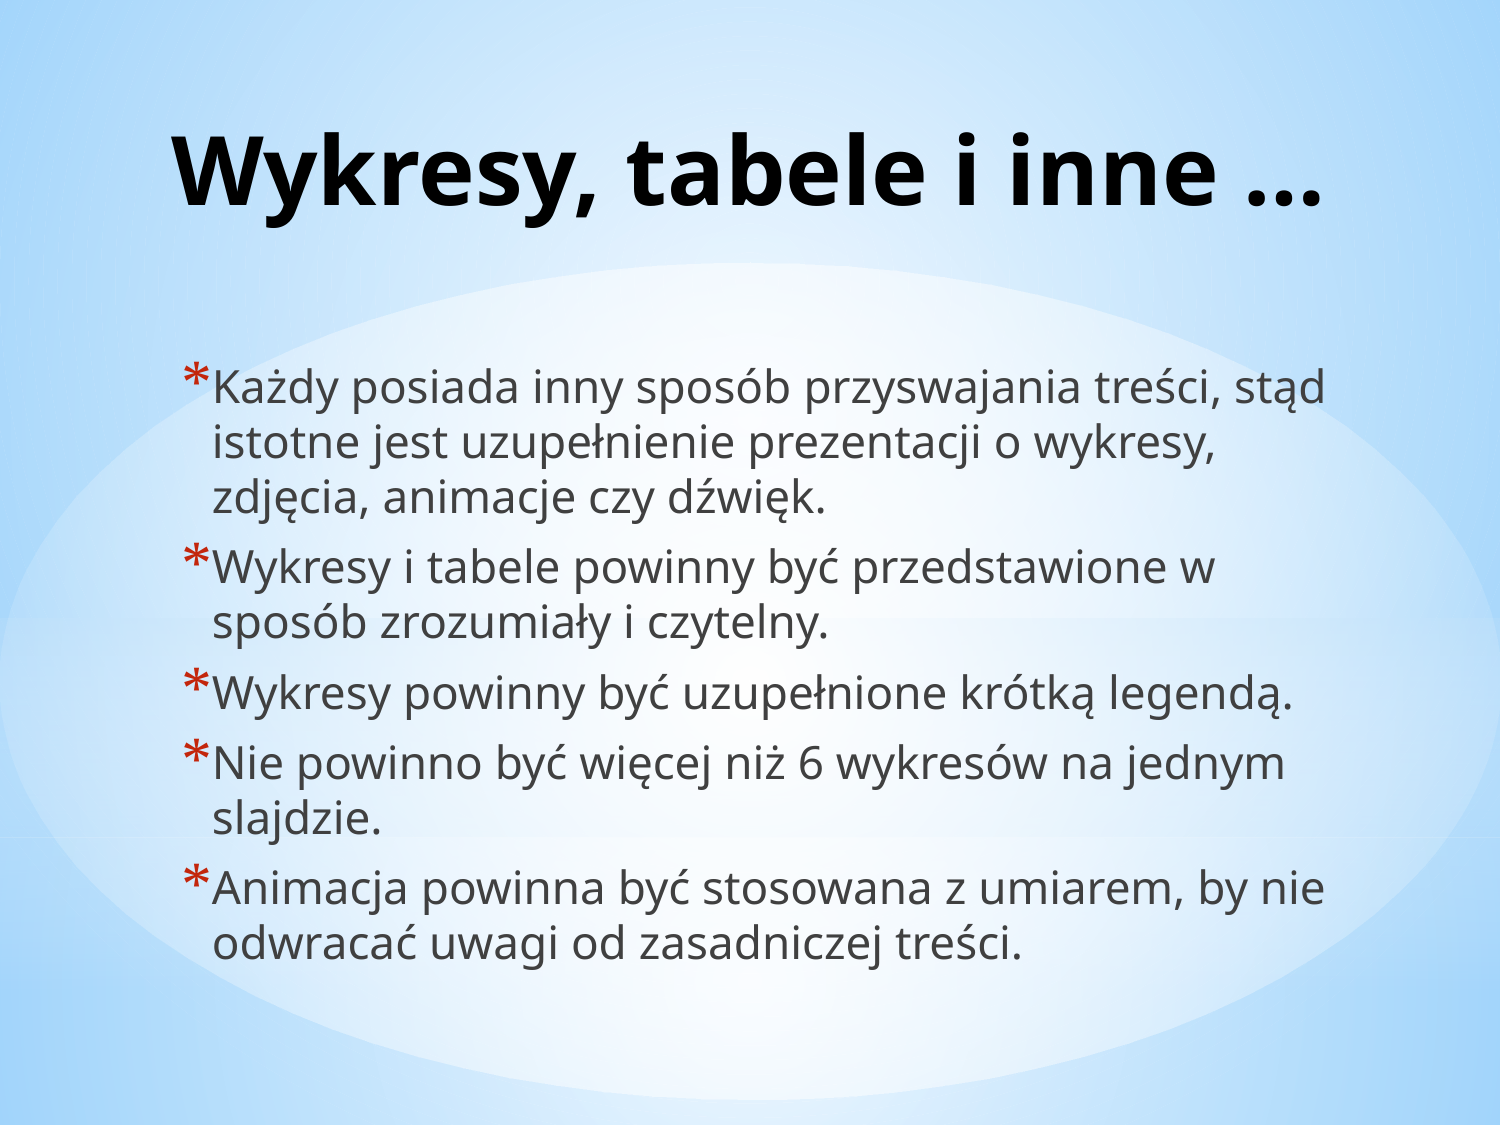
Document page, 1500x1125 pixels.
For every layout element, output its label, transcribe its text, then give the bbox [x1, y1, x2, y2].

list Każdy posiada inny sposób przyswajania treści, stąd istotne jest uzupełnienie prezentacji o wykresy, zdjęcia, animacje czy dźwięk. Wykresy i tabele powinny być przedstawione w sposób zrozumiały i czytelny. Wykresy powinny być uzupełnione krótką legendą. Nie powinno być więcej niż 6 wykresów na jednym slajdzie. Animacja powinna być stosowana z umiarem, by nie odwracać uwagi od zasadniczej treści. [159, 349, 1365, 1024]
title Wykresy, tabele i inne … [147, 101, 1341, 290]
